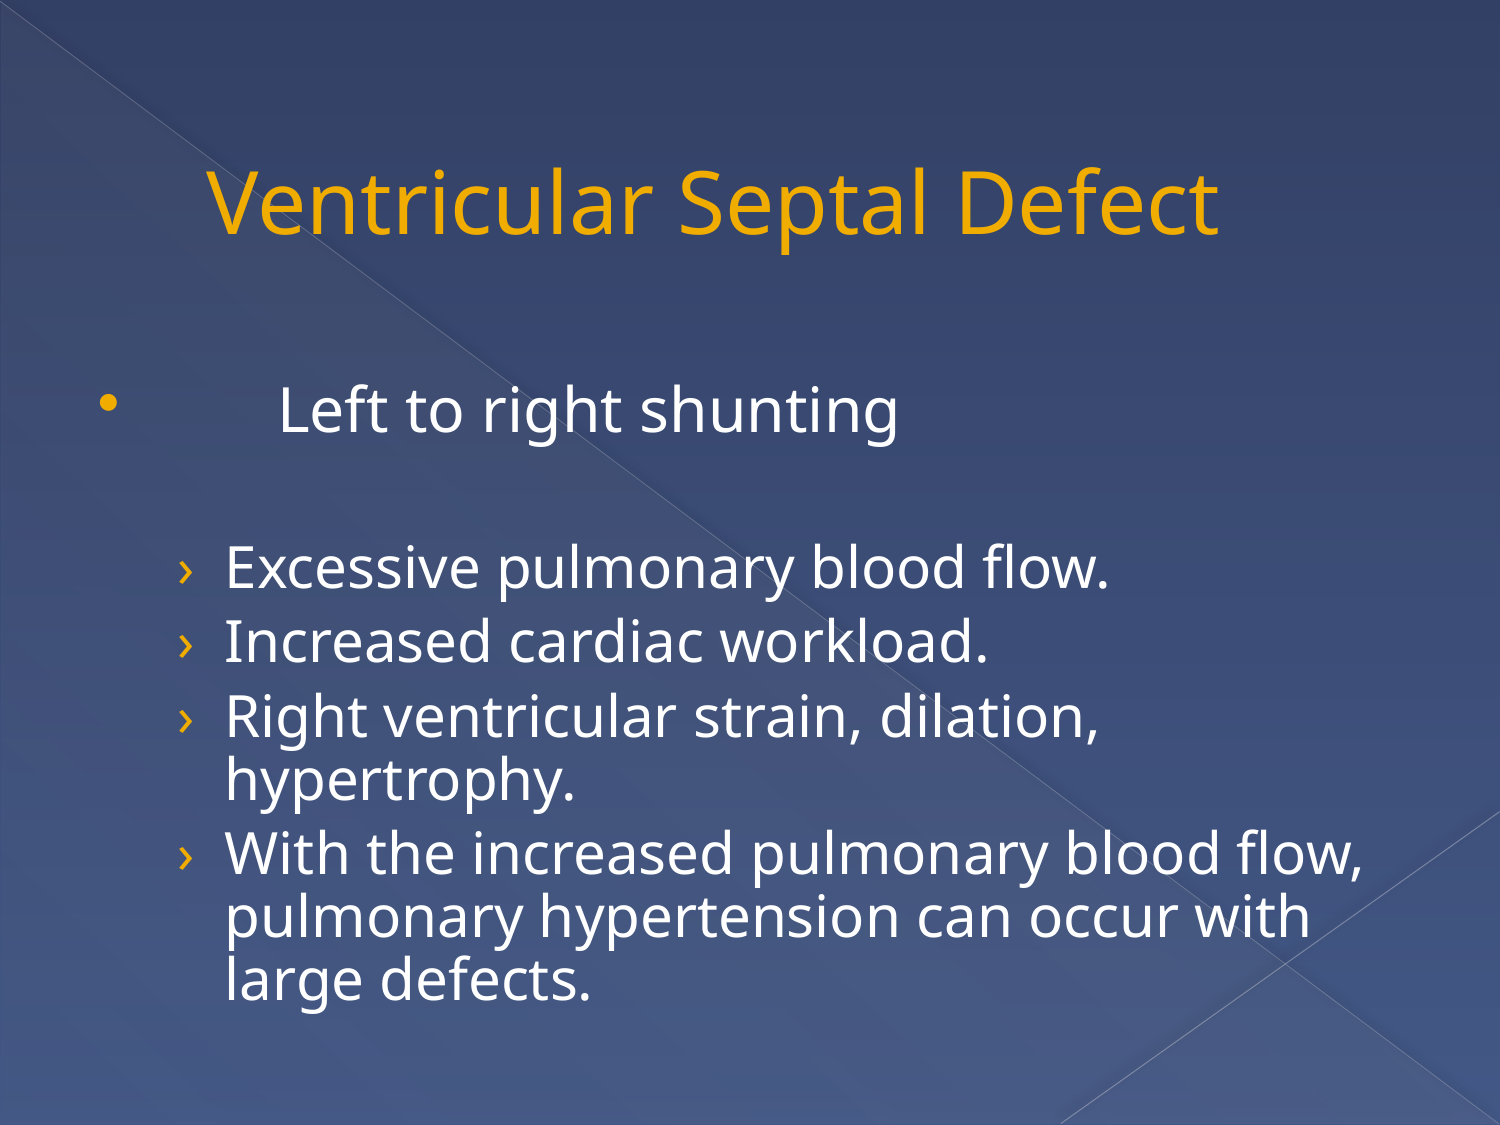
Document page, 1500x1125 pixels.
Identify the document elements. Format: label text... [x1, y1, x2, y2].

list Left to right shunting Excessive pulmonary blood flow. Increased cardiac workload. Right ventricular strain, dilation, hypertrophy. With the increased pulmonary blood flow, pulmonary hypertension can occur with large defects. [75, 308, 1425, 1059]
title Ventricular Septal Defect [112, 112, 1463, 288]
